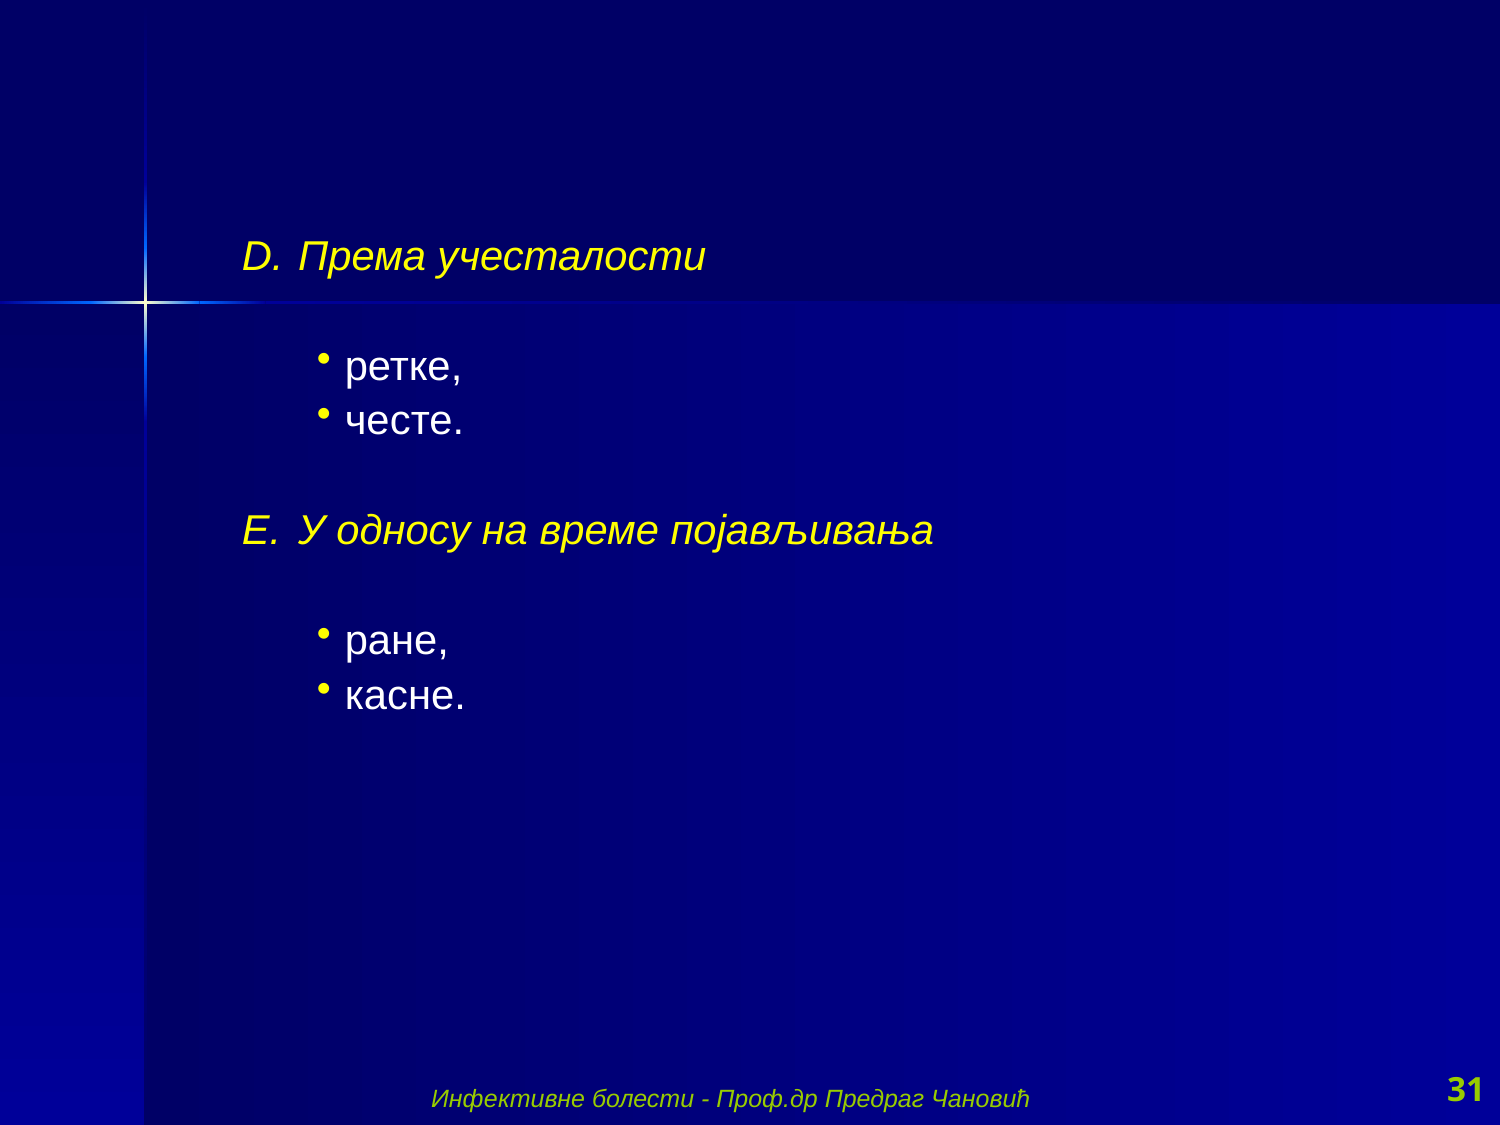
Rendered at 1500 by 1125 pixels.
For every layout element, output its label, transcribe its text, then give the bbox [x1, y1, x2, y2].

slide_number 31 [1354, 1059, 1500, 1125]
text_box Према учесталости ретке, честе. У односу на време појављивања ране, касне. [227, 215, 1116, 726]
footer Инфективне болести - Проф.др Предраг Чановић [412, 1074, 1051, 1125]
